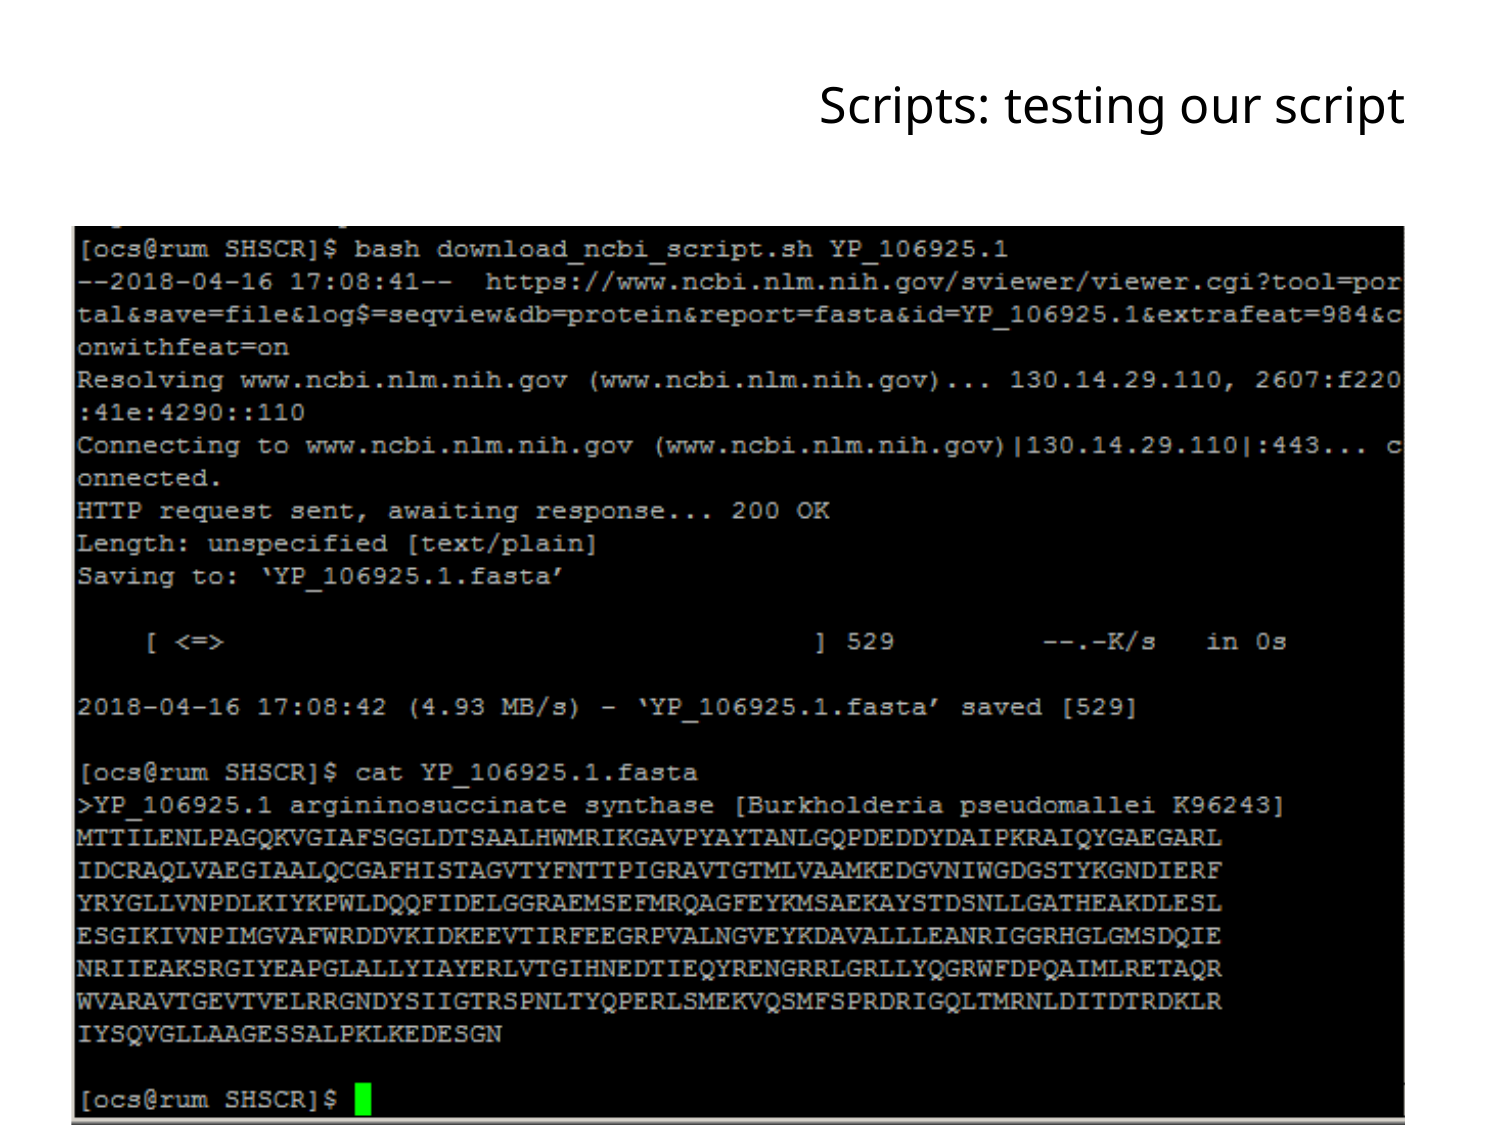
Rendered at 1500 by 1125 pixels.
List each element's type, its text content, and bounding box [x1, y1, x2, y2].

picture [71, 225, 1406, 1125]
text_box Scripts: testing our script [804, 65, 1421, 141]
